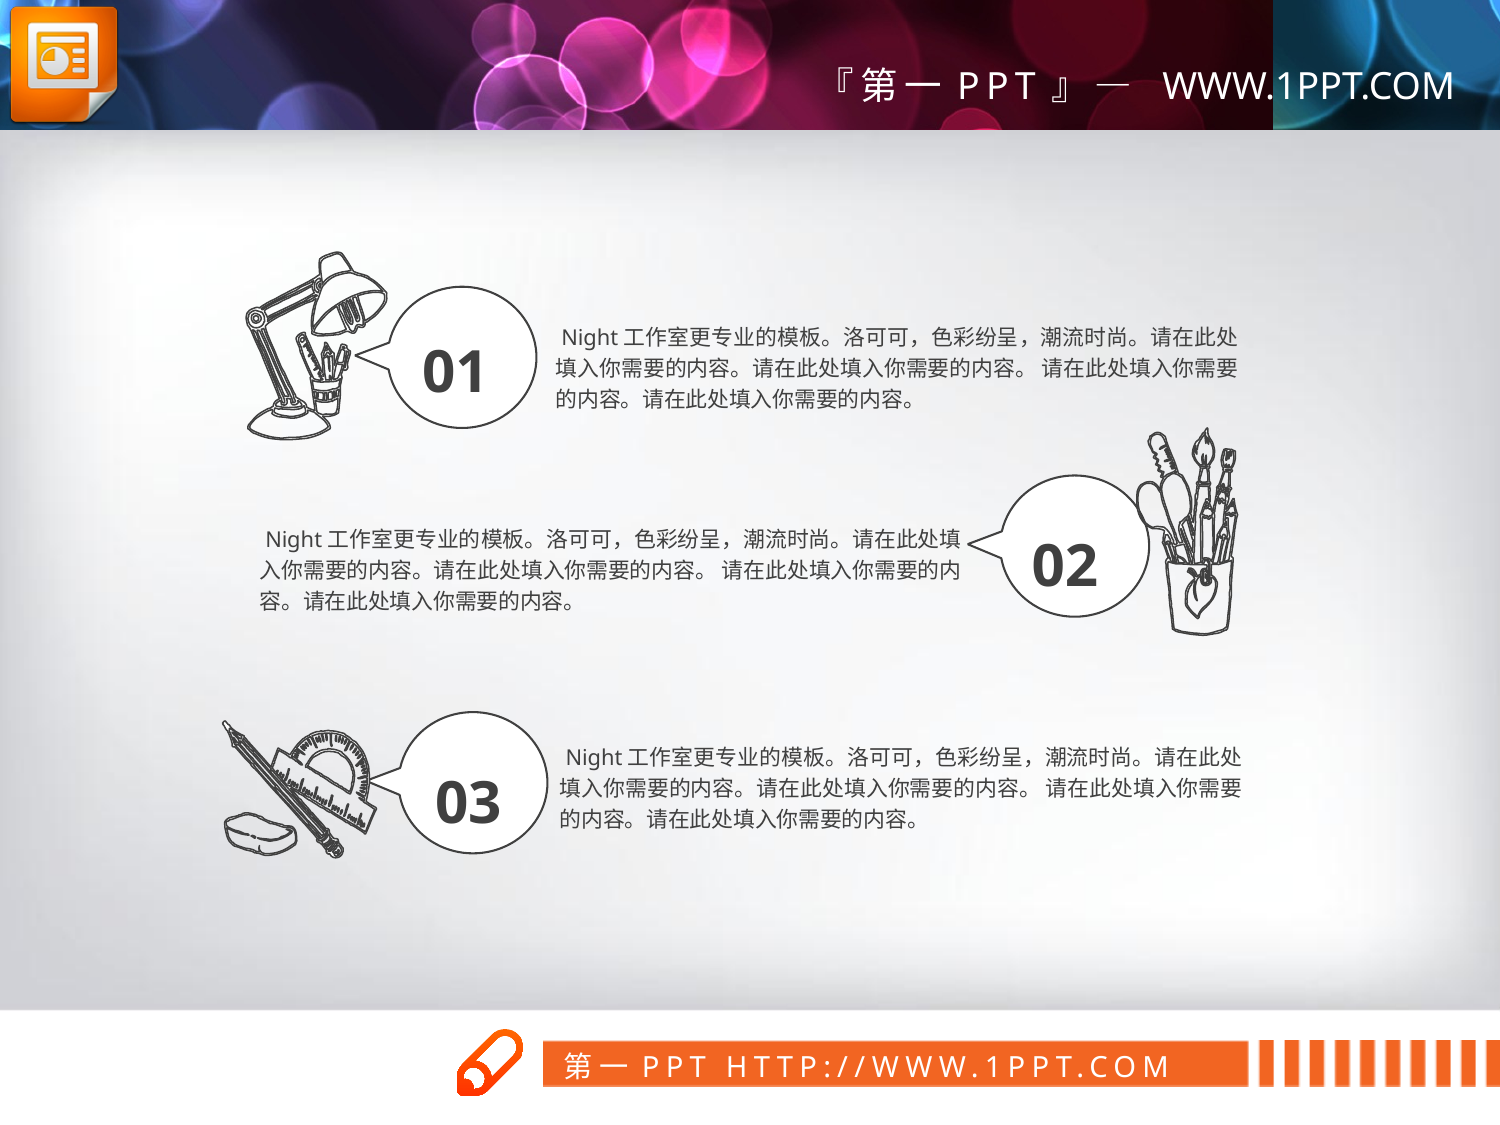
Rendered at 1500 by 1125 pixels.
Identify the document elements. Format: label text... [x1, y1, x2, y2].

text_box Night工作室更专业的模板。洛可可，色彩纷呈，潮流时尚。请在此处填入你需要的内容。请在此处填入你需要的内容。 请在此处填入你需要的内容。请在此处填入你需要的内容。 [552, 730, 1258, 840]
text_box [222, 720, 377, 858]
picture [0, 0, 1500, 1012]
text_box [1000, 475, 1150, 617]
text_box [1148, 427, 1238, 636]
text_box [398, 711, 548, 854]
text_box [245, 251, 388, 440]
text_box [393, 286, 660, 429]
picture [543, 1040, 1500, 1087]
text_box Night工作室更专业的模板。洛可可，色彩纷呈，潮流时尚。请在此处填入你需要的内容。请在此处填入你需要的内容。 请在此处填入你需要的内容。请在此处填入你需要的内容。 [664, 310, 1254, 420]
text_box Night工作室更专业的模板。洛可可，色彩纷呈，潮流时尚。请在此处填入你需要的内容。请在此处填入你需要的内容。 请在此处填入你需要的内容。请在此处填入你需要的内容。 [244, 513, 978, 622]
